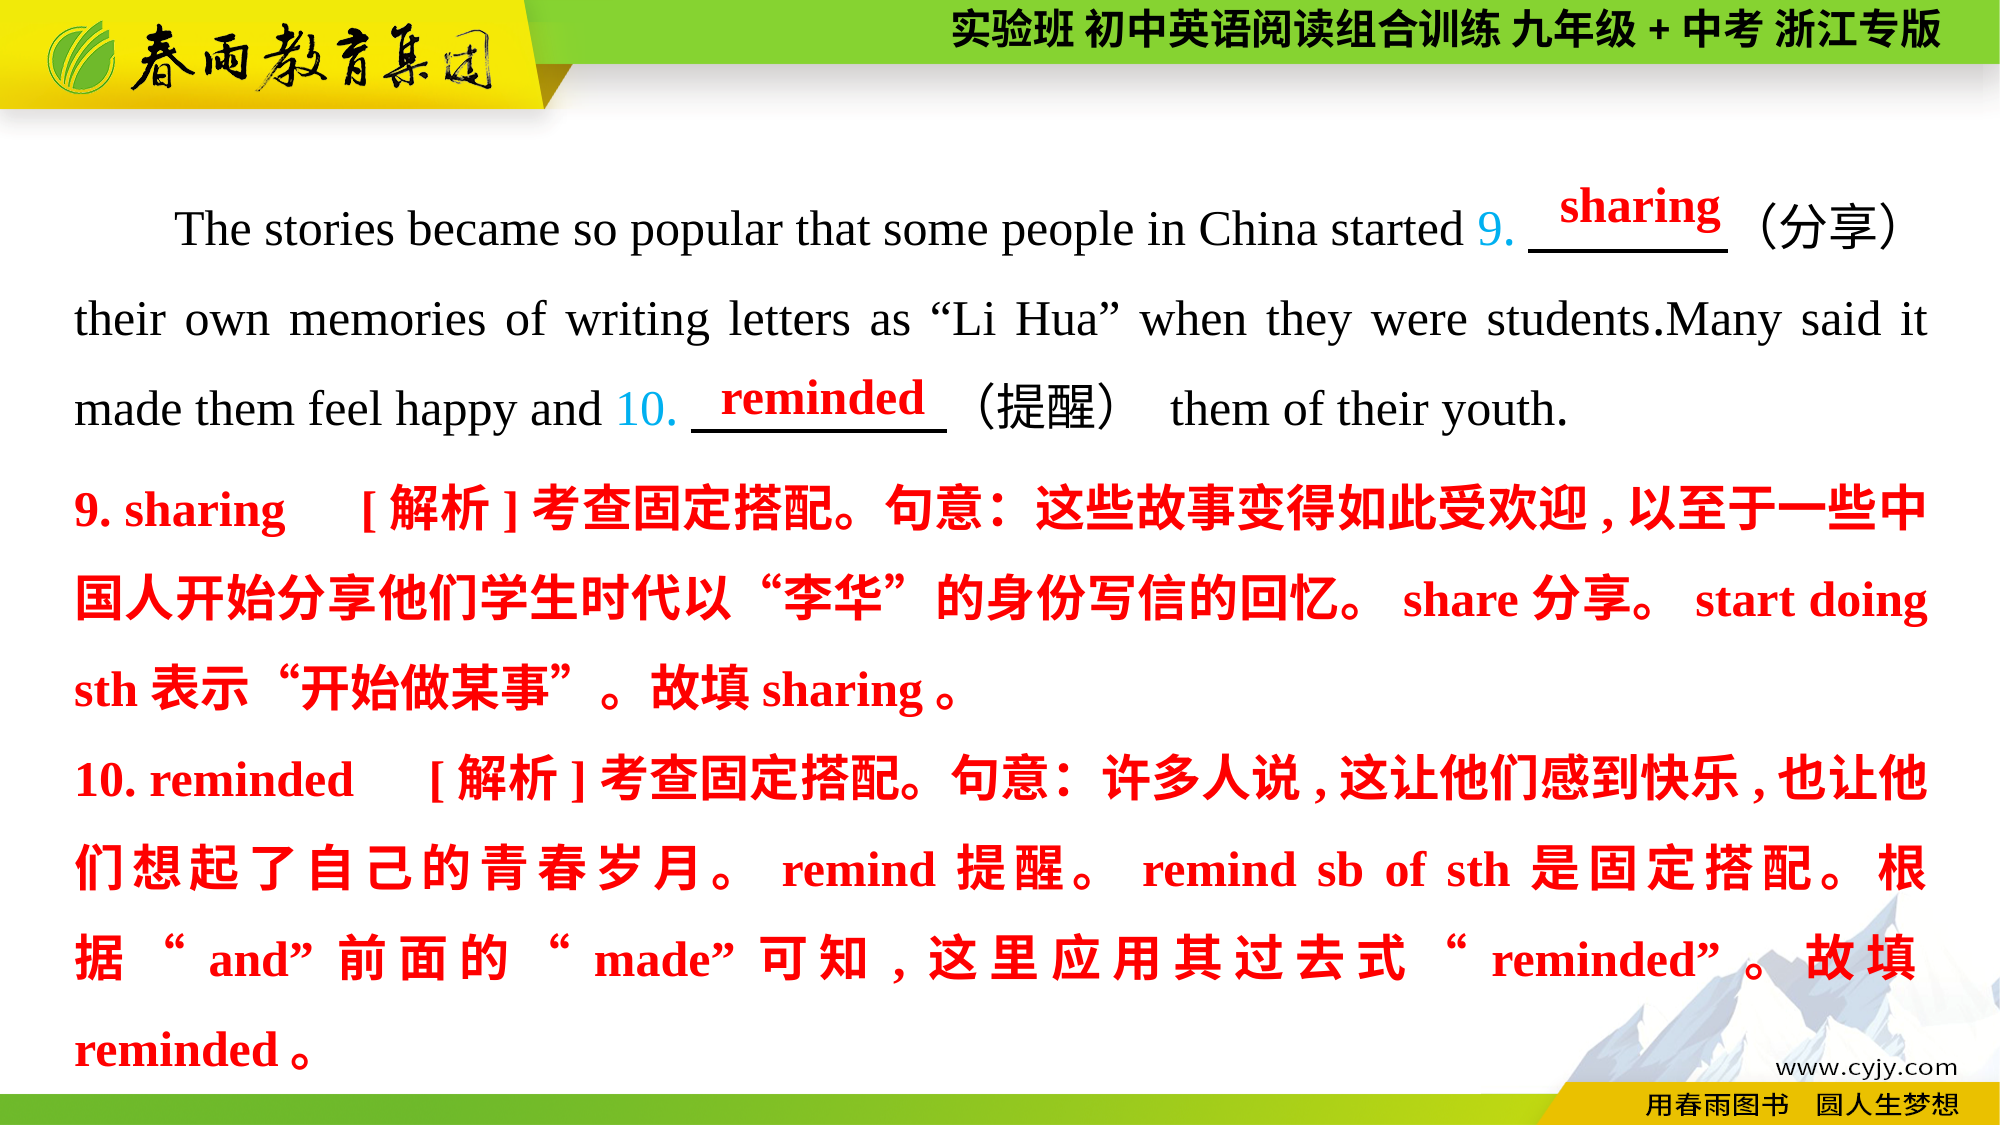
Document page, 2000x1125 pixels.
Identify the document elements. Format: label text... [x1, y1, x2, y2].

text_box 9. sharing [解析]考查固定搭配。句意：这些故事变得如此受欢迎,以至于一些中国人开始分享他们学生时代以“李华”的身份写信的回忆。share分享。start doing sth表示“开始做某事”。故填sharing。 10. reminded [解析]考查固定搭配。句意：许多人说,这让他们感到快乐,也让他们想起了自己的青春岁月。remind提醒。remind sb of sth是固定搭配。根据“and”前面的“made”可知,这里应用其过去式“reminded”。故填reminded。 [59, 439, 1944, 1085]
list The stories became so popular that some people in China started 9. （分享） their own memories of writing letters as “Li Hua” when they were students.Many said it made them feel happy and 10. （提醒） them of their youth. [59, 157, 1944, 439]
text_box sharing [1532, 165, 1736, 240]
text_box reminded [705, 357, 941, 433]
picture [0, 0, 2000, 1125]
